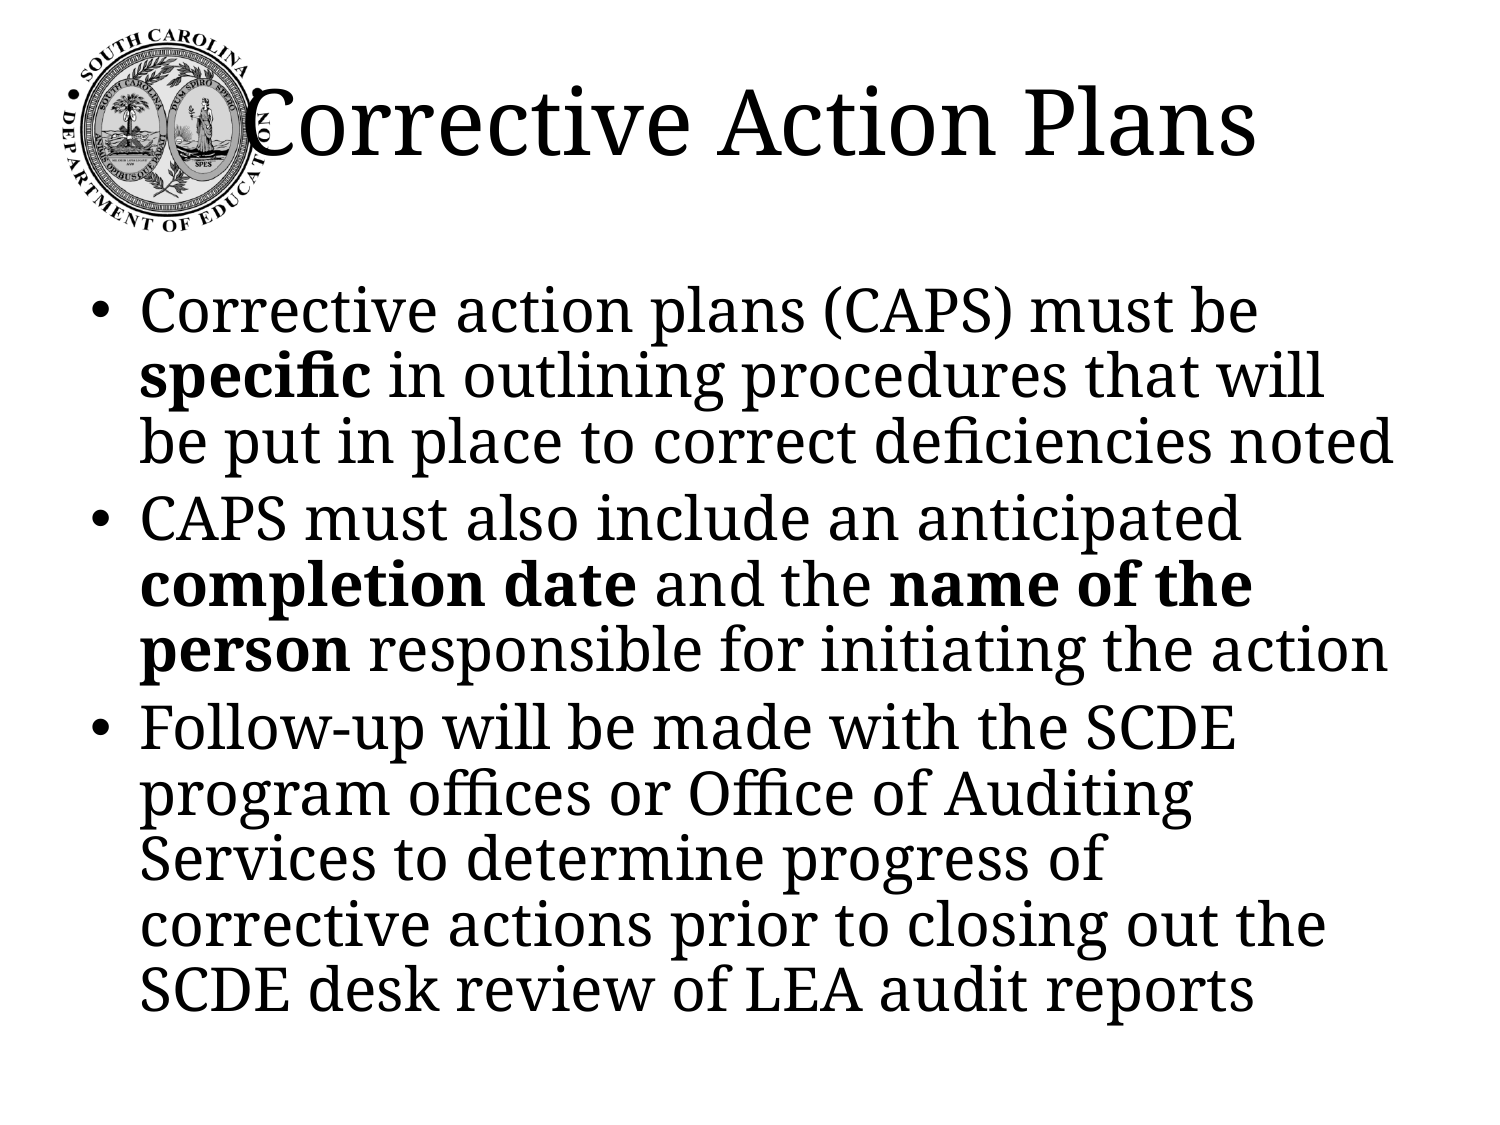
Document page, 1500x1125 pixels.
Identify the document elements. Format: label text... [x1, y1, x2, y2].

picture [50, 24, 75, 238]
title Corrective Action Plans [75, 24, 1425, 187]
list Corrective action plans (CAPS) must be specific in outlining procedures that will be put in place to correct deficiencies noted CAPS must also include an anticipated completion date and the name of the person responsible for initiating the action Follow-up will be made with the SCDE program offices or Office of Auditing Services to determine progress of corrective actions prior to closing out the SCDE desk review of LEA audit reports [75, 187, 1425, 1063]
